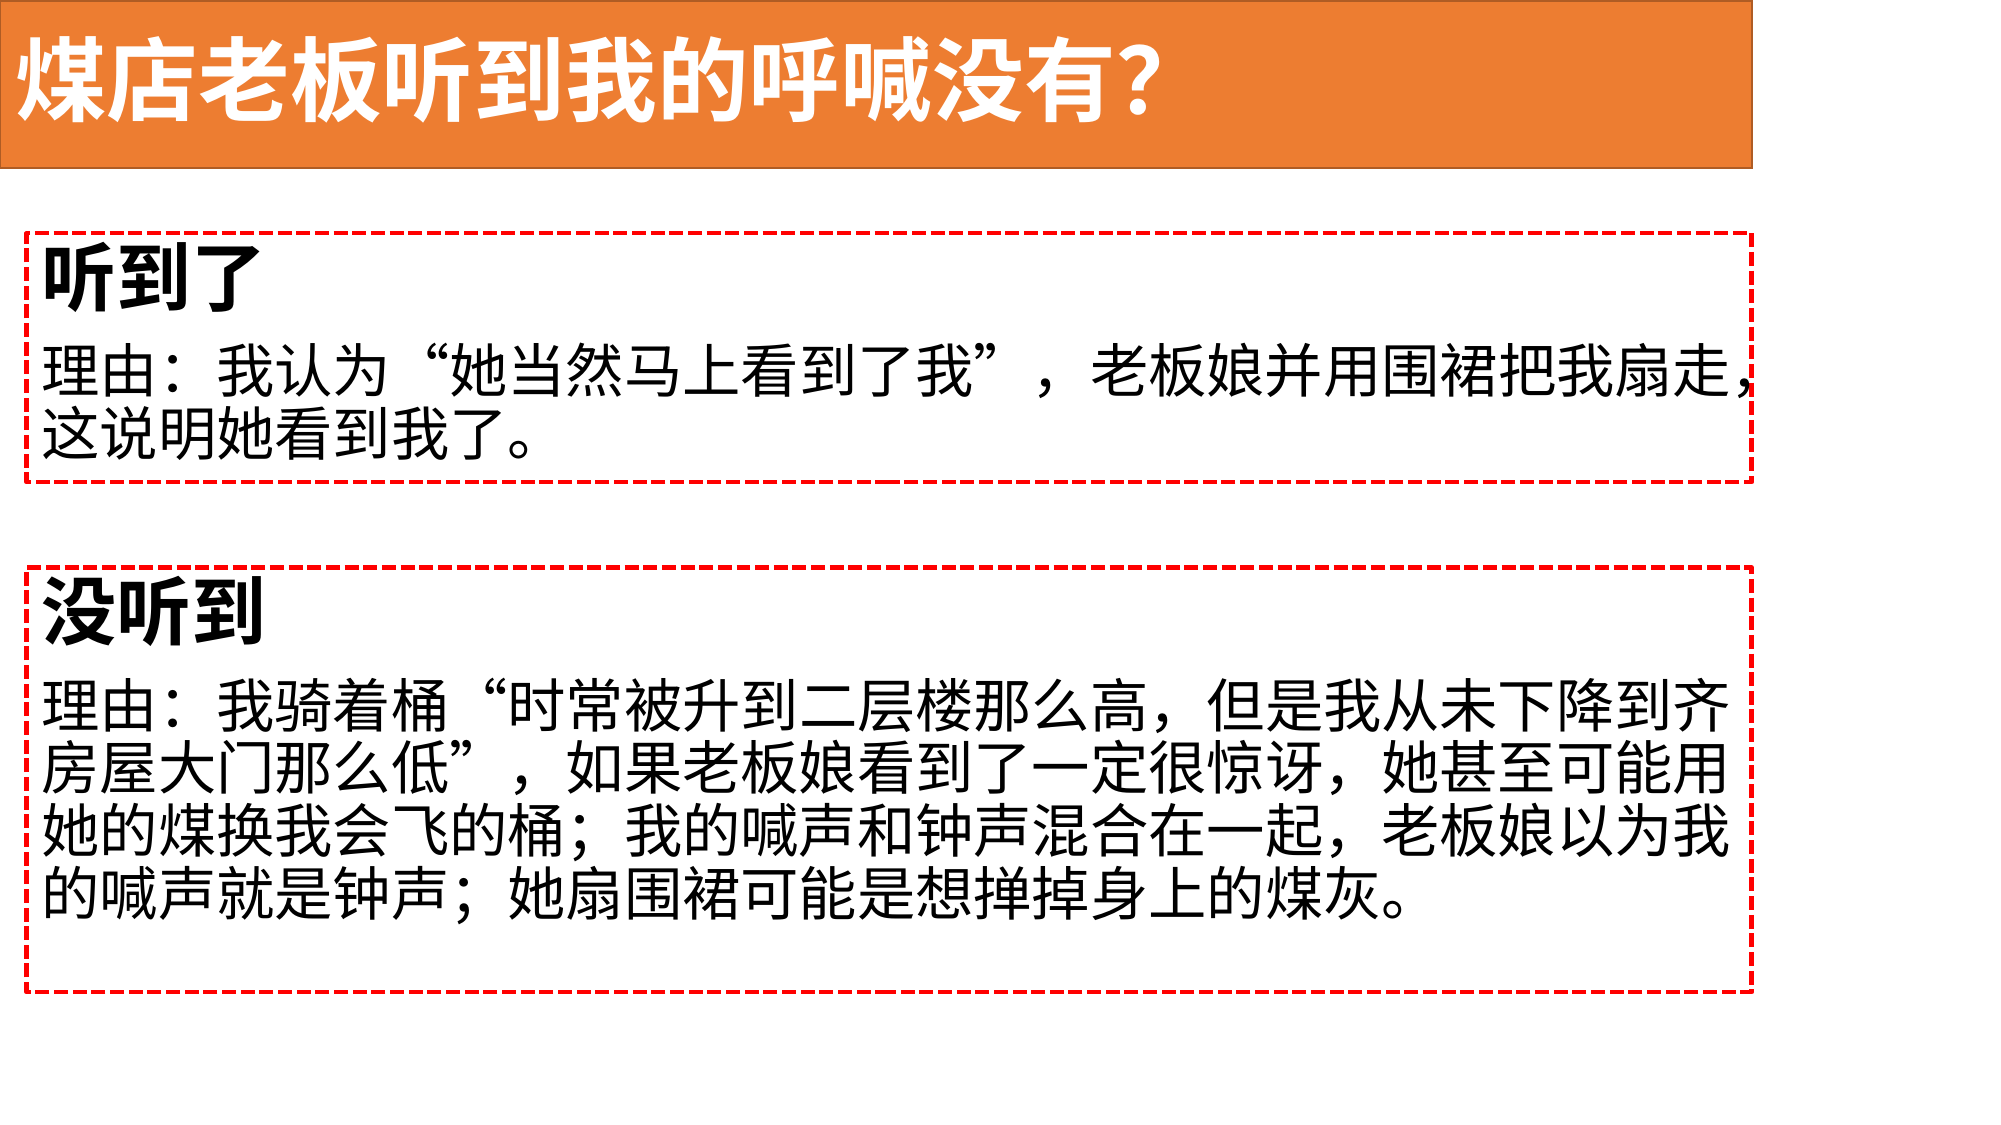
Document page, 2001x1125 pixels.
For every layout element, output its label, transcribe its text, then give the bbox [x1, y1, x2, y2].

title 煤店老板听到我的呼喊没有？ [0, 0, 1753, 169]
list 听到了 理由：我认为“她当然马上看到了我”，老板娘并用围裙把我扇走，这说明她看到我了。 [26, 233, 1752, 483]
text_box 没听到 理由：我骑着桶“时常被升到二层楼那么高，但是我从未下降到齐房屋大门那么低”，如果老板娘看到了一定很惊讶，她甚至可能用她的煤换我会飞的桶；我的喊声和钟声混合在一起，老板娘以为我的喊声就是钟声；她扇围裙可能是想掸掉身上的煤灰。 [26, 567, 1752, 993]
